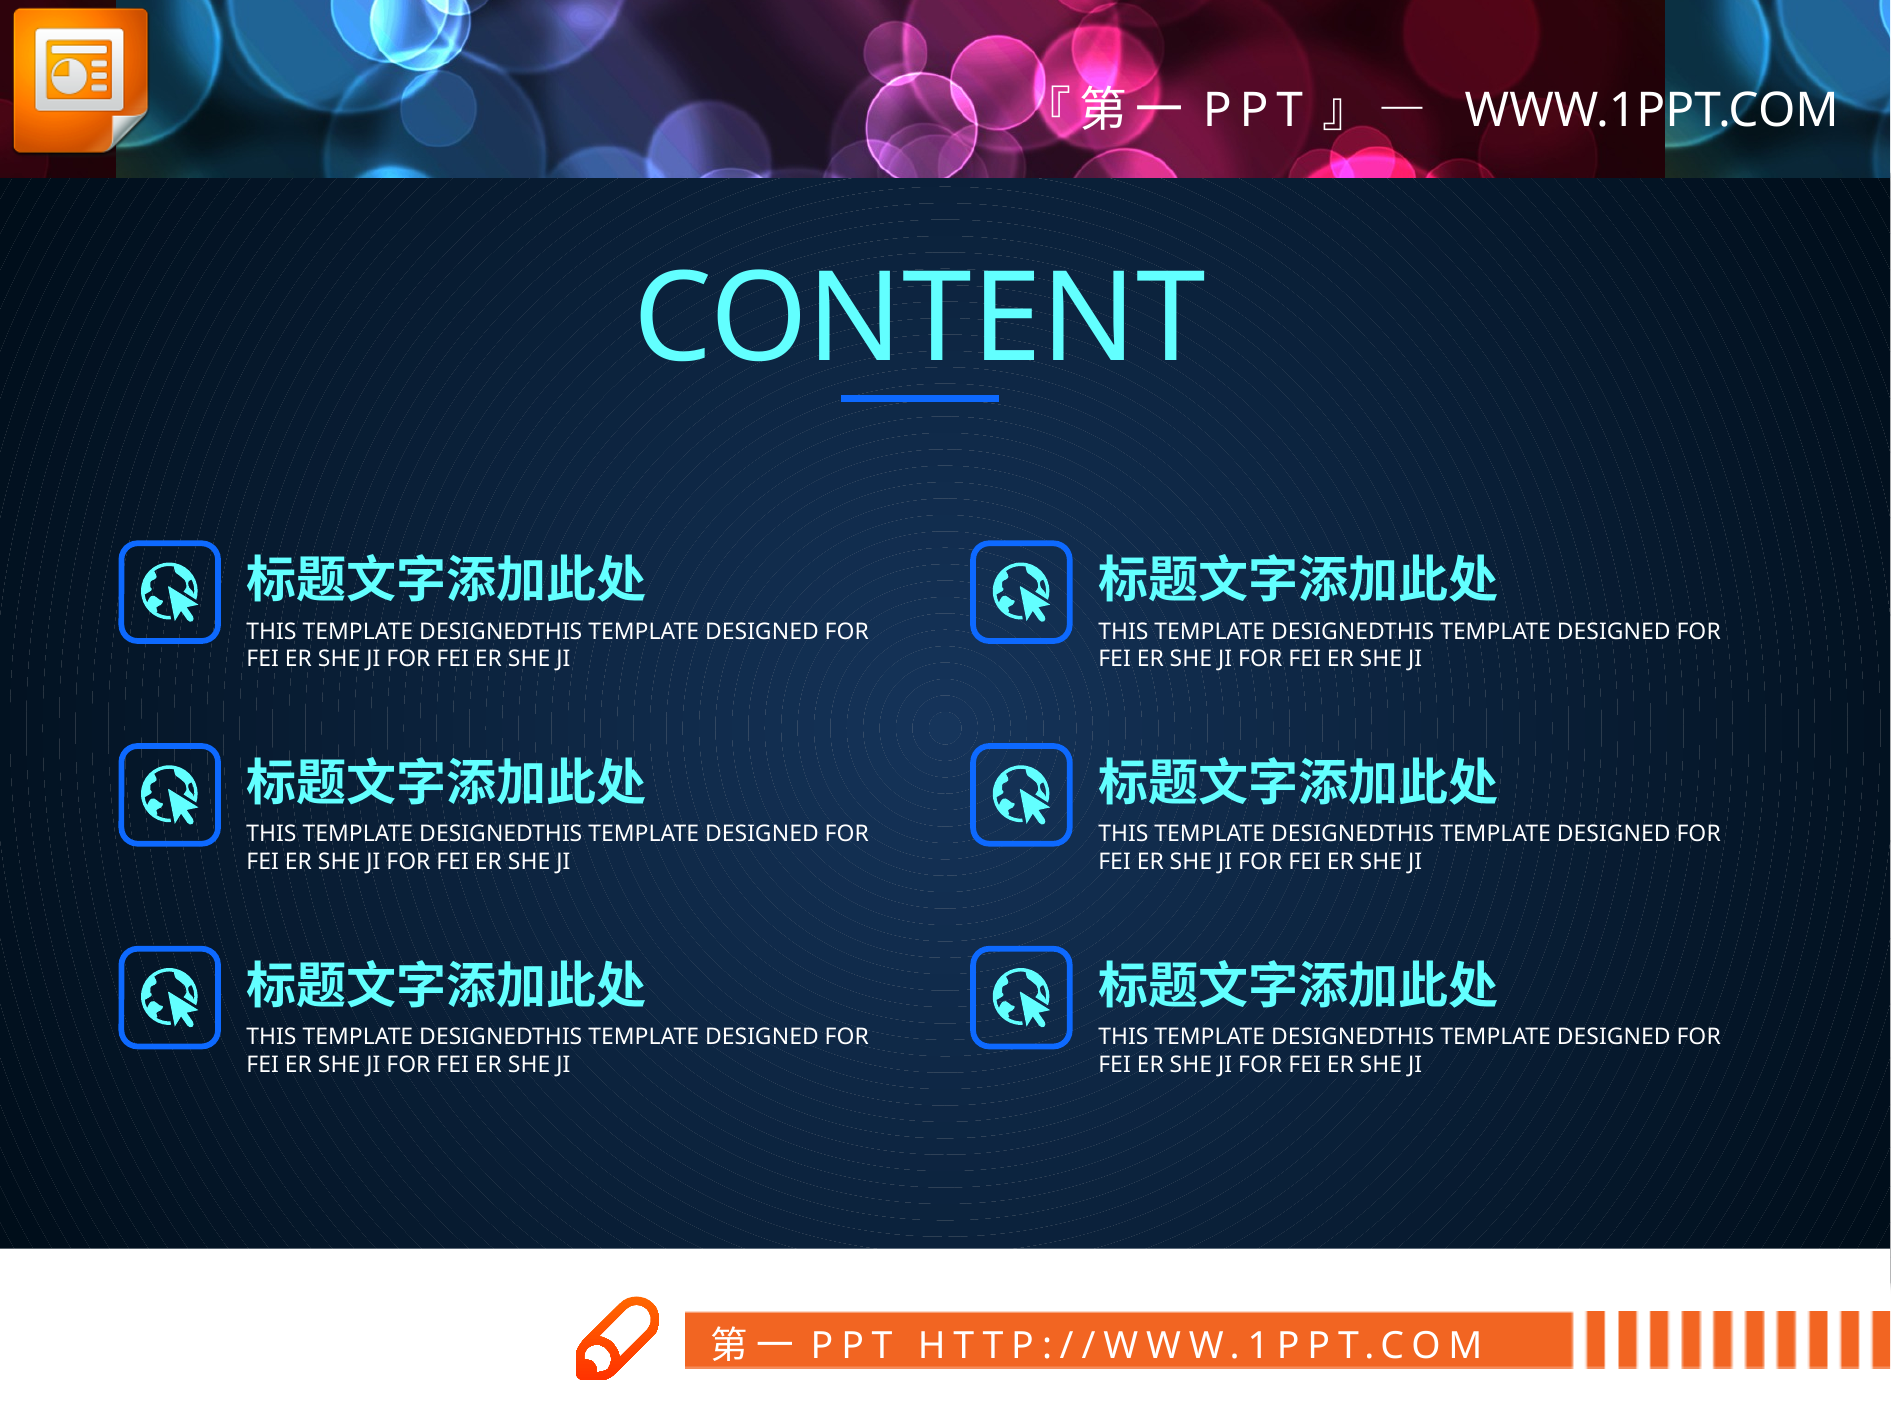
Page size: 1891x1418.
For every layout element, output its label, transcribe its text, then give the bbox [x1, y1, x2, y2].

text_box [121, 743, 921, 849]
picture [0, 0, 1891, 178]
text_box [121, 540, 921, 646]
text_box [972, 945, 1773, 1052]
text_box CONTENT [619, 227, 1222, 393]
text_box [972, 743, 1773, 849]
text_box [972, 540, 1773, 646]
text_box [121, 945, 921, 1052]
picture [685, 1311, 1891, 1369]
